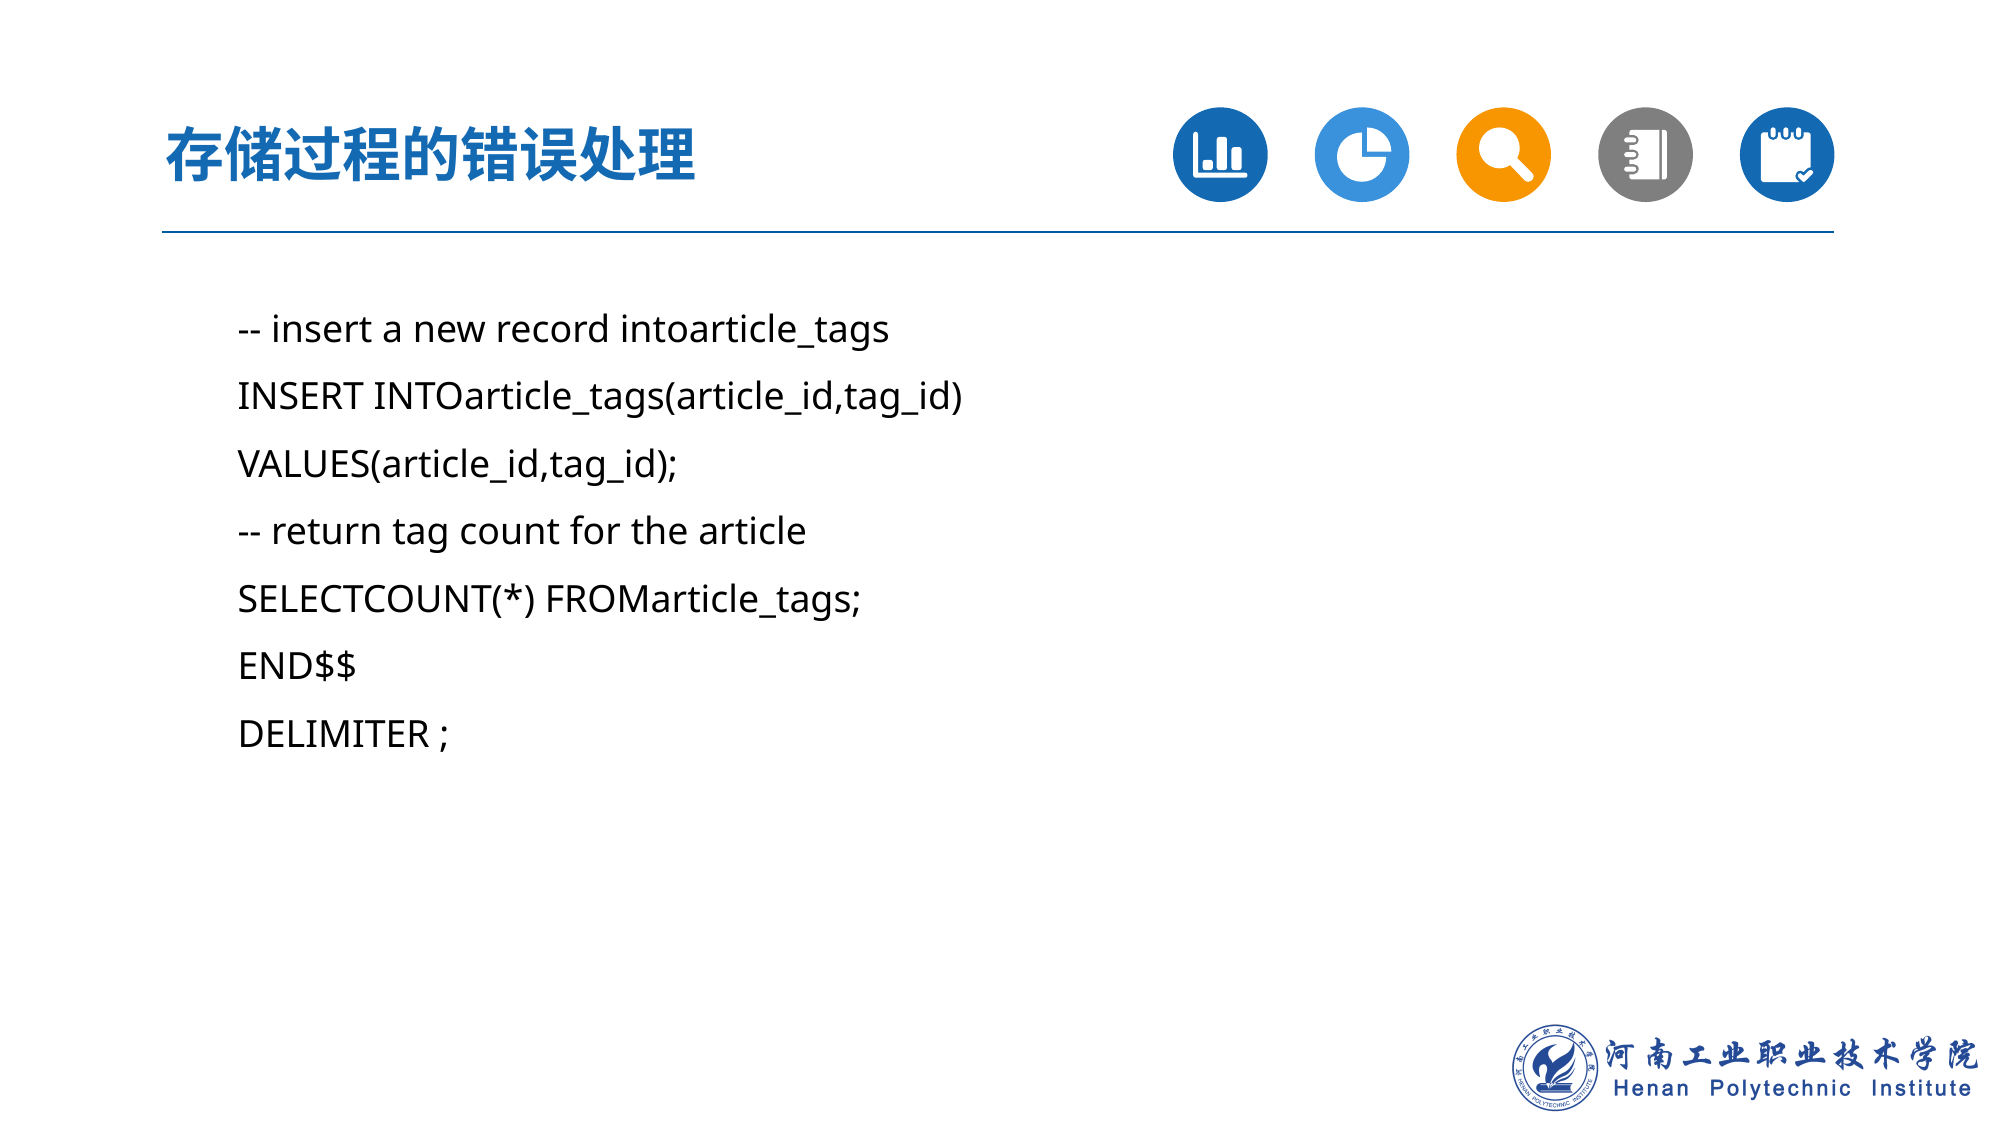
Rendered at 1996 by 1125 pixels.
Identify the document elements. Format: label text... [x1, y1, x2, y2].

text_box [1598, 107, 1694, 203]
picture [1493, 1020, 1984, 1118]
text_box -- insert a new record intoarticle_tags INSERT INTOarticle_tags(article_id,tag_id) VALUES(article_id,tag_id); -- return tag count for the article SELECTCOUNT(*) FROMarticle_tags; END$$ DELIMITER ; [151, 272, 1796, 765]
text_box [1739, 107, 1835, 203]
text_box 存储过程的错误处理 [110, 93, 752, 203]
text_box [1456, 107, 1552, 203]
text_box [1172, 107, 1268, 203]
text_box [1314, 107, 1410, 203]
